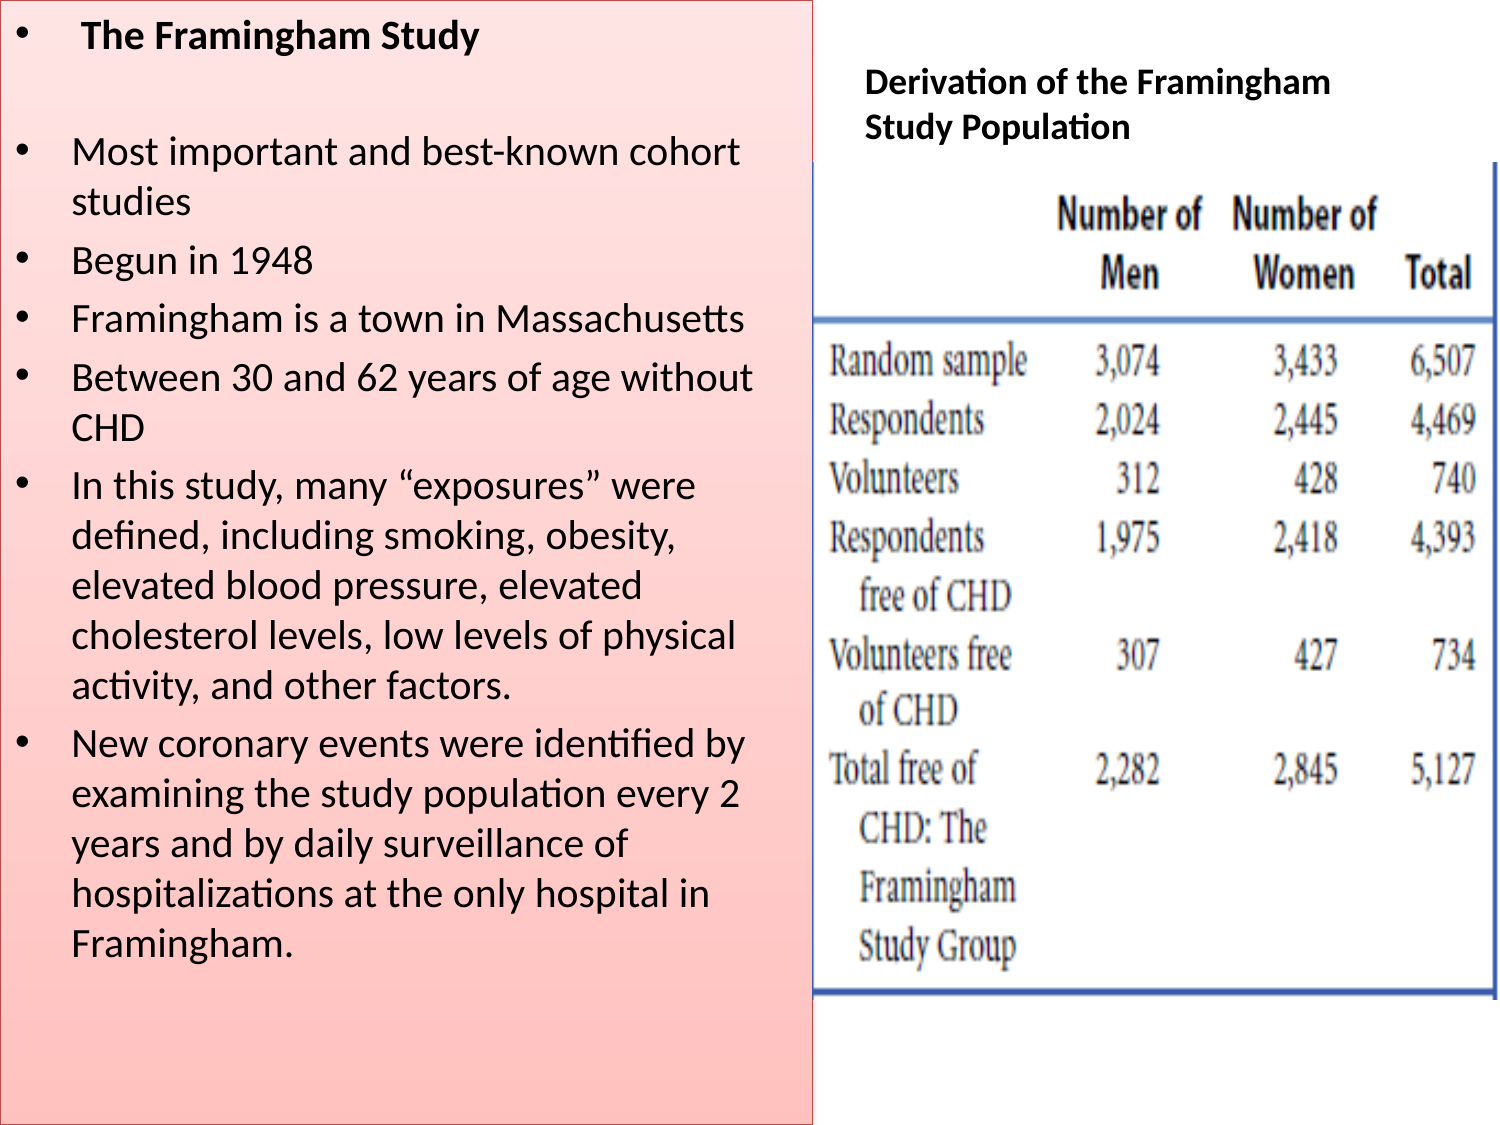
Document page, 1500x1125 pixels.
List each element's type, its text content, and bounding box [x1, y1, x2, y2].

picture [812, 162, 1500, 1001]
text_box Derivation of the Framingham Study Population [849, 49, 1500, 155]
list The Framingham Study Most important and best-known cohort studies Begun in 1948 Framingham is a town in Massachusetts Between 30 and 62 years of age without CHD In this study, many “exposures” were defined, including smoking, obesity, elevated blood pressure, elevated cholesterol levels, low levels of physical activity, and other factors. New coronary events were identified by examining the study population every 2 years and by daily surveillance of hospitalizations at the only hospital in Framingham. [0, 0, 813, 1125]
